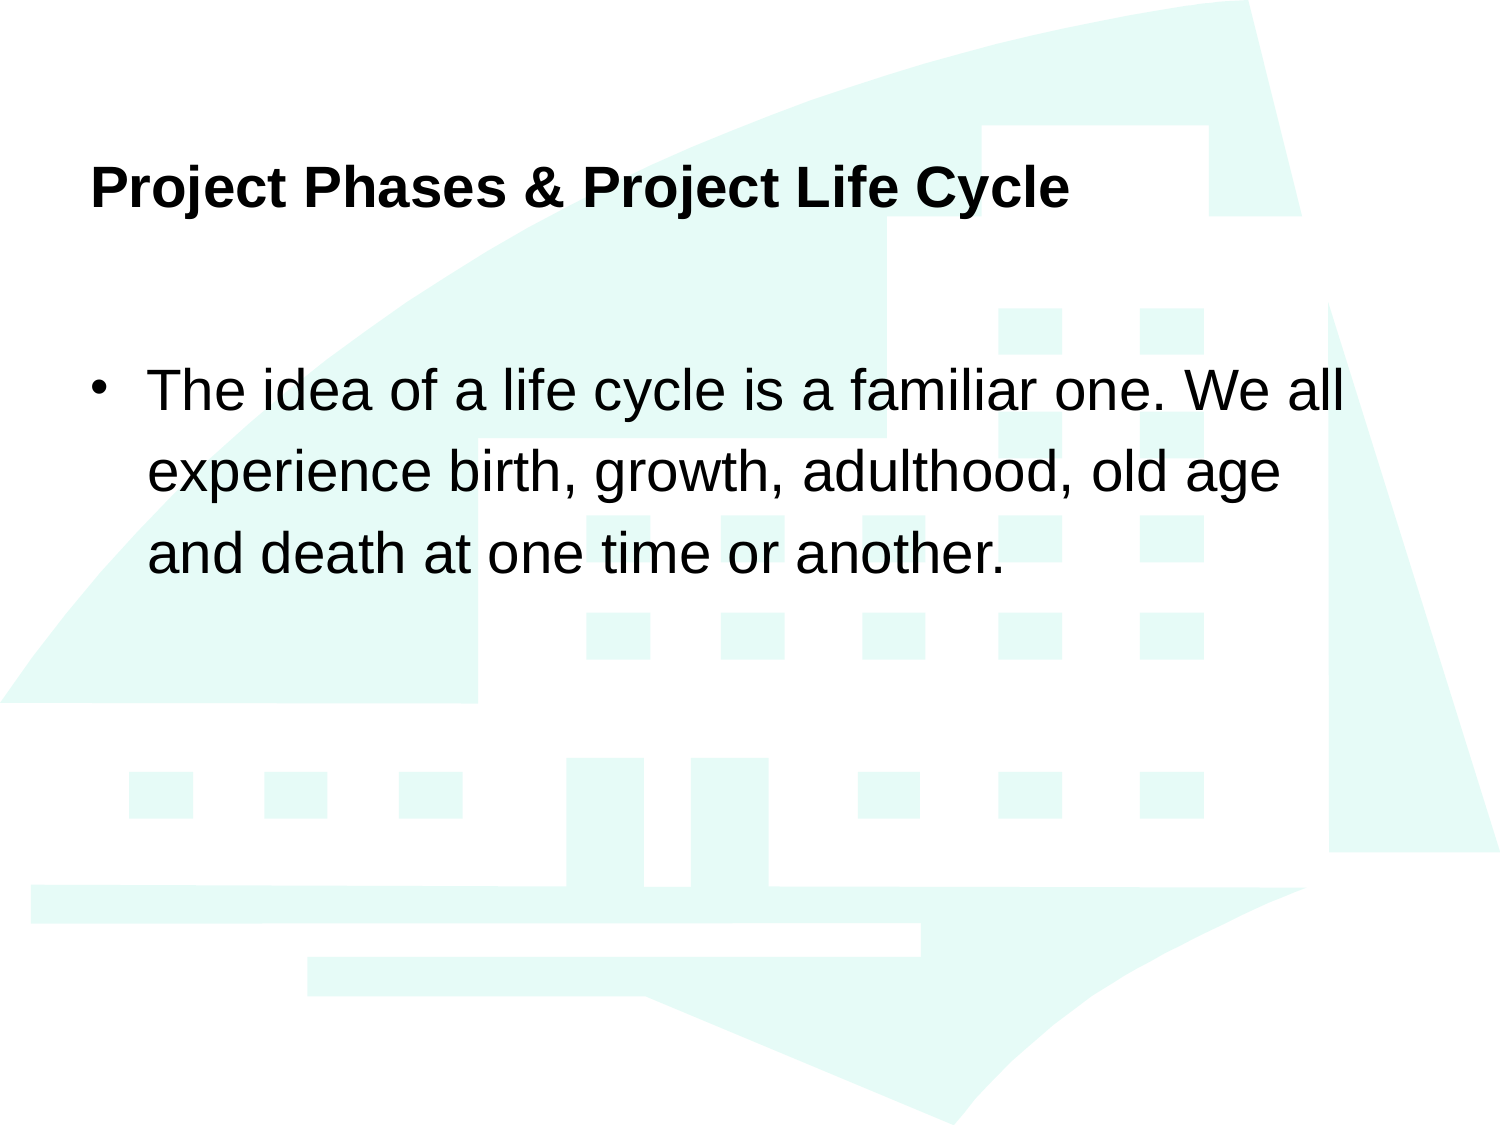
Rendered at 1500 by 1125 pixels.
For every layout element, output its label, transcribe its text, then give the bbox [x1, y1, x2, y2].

title Project Phases & Project Life Cycle [75, 149, 1425, 238]
list The idea of a life cycle is a familiar one. We all experience birth, growth, adulthood, old age and death at one time or another. [75, 262, 1425, 1005]
